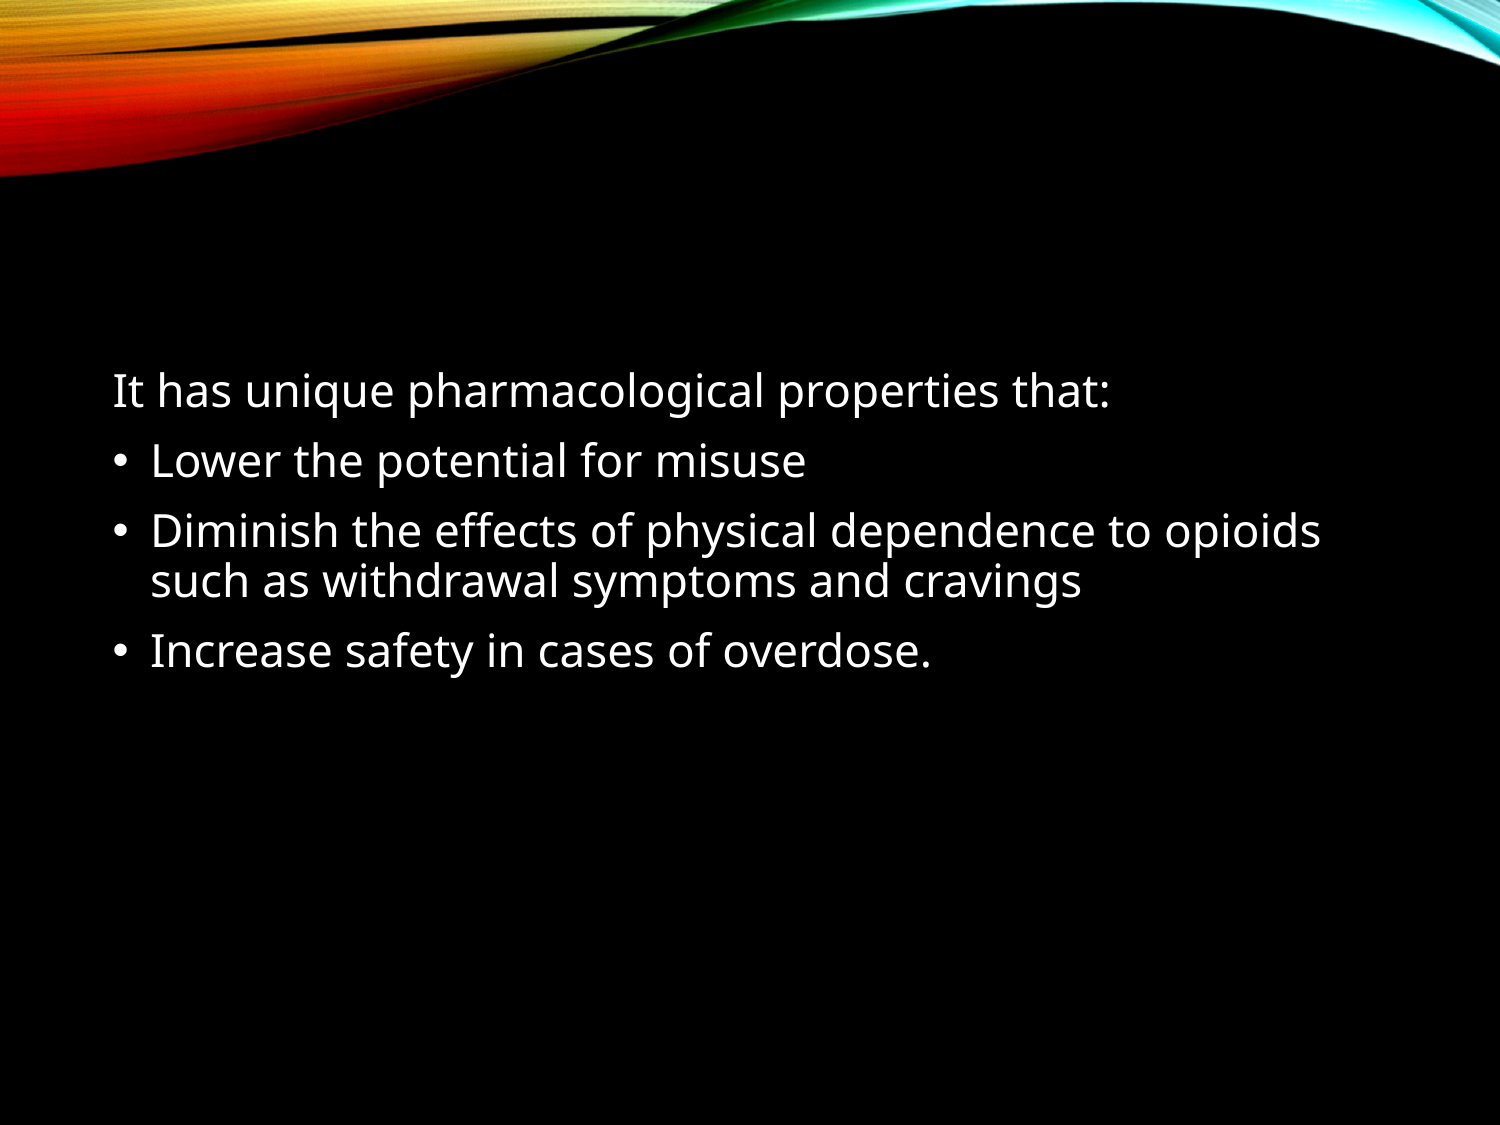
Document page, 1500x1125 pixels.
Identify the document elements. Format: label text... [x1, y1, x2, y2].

picture [0, 0, 1500, 178]
list It has unique pharmacological properties that: Lower the potential for misuse Diminish the effects of physical dependence to opioids such as withdrawal symptoms and cravings Increase safety in cases of overdose. [97, 360, 1403, 1028]
